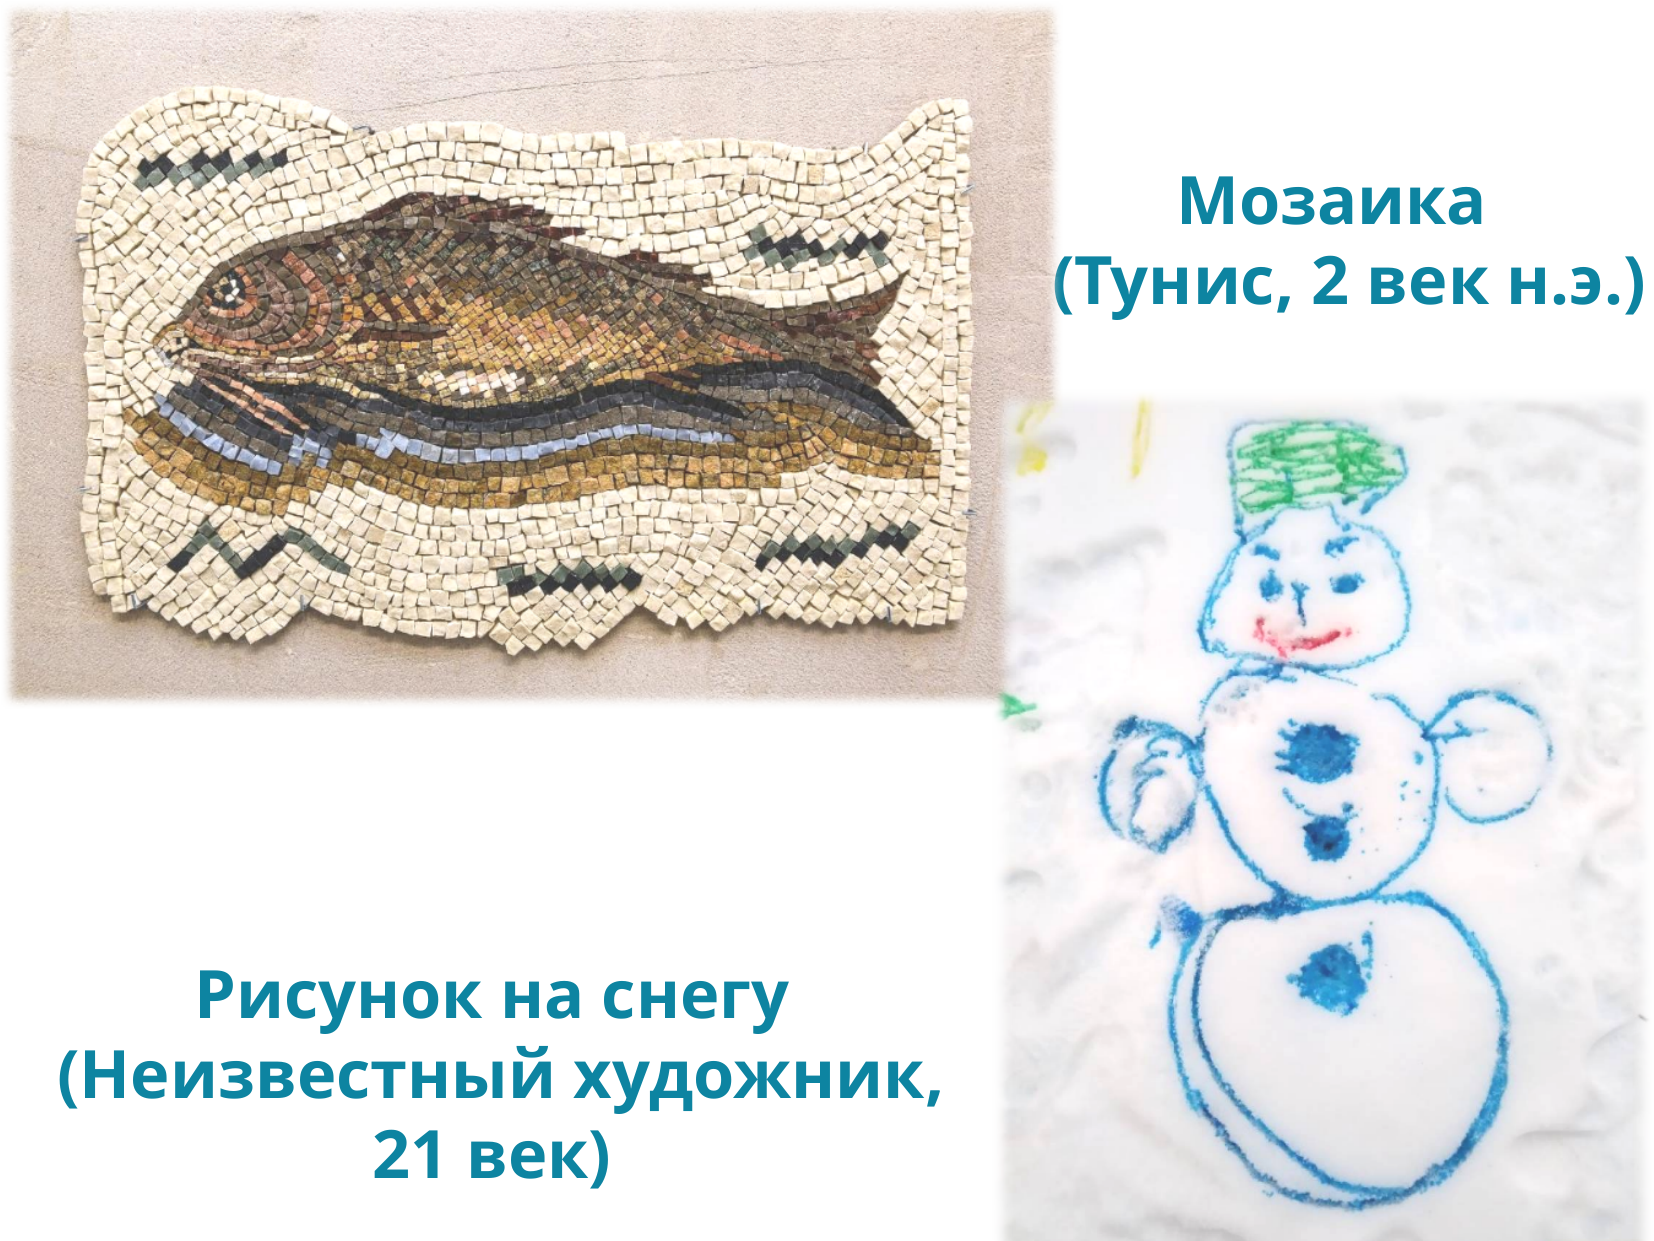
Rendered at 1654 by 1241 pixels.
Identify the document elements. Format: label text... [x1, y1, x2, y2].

picture [1, 0, 1654, 1241]
text_box Мозаика (Тунис, 2 век н.э.) [1067, 153, 1654, 323]
text_box Рисунок на снегу (Неизвестный художник, 21 век) [0, 944, 986, 1108]
